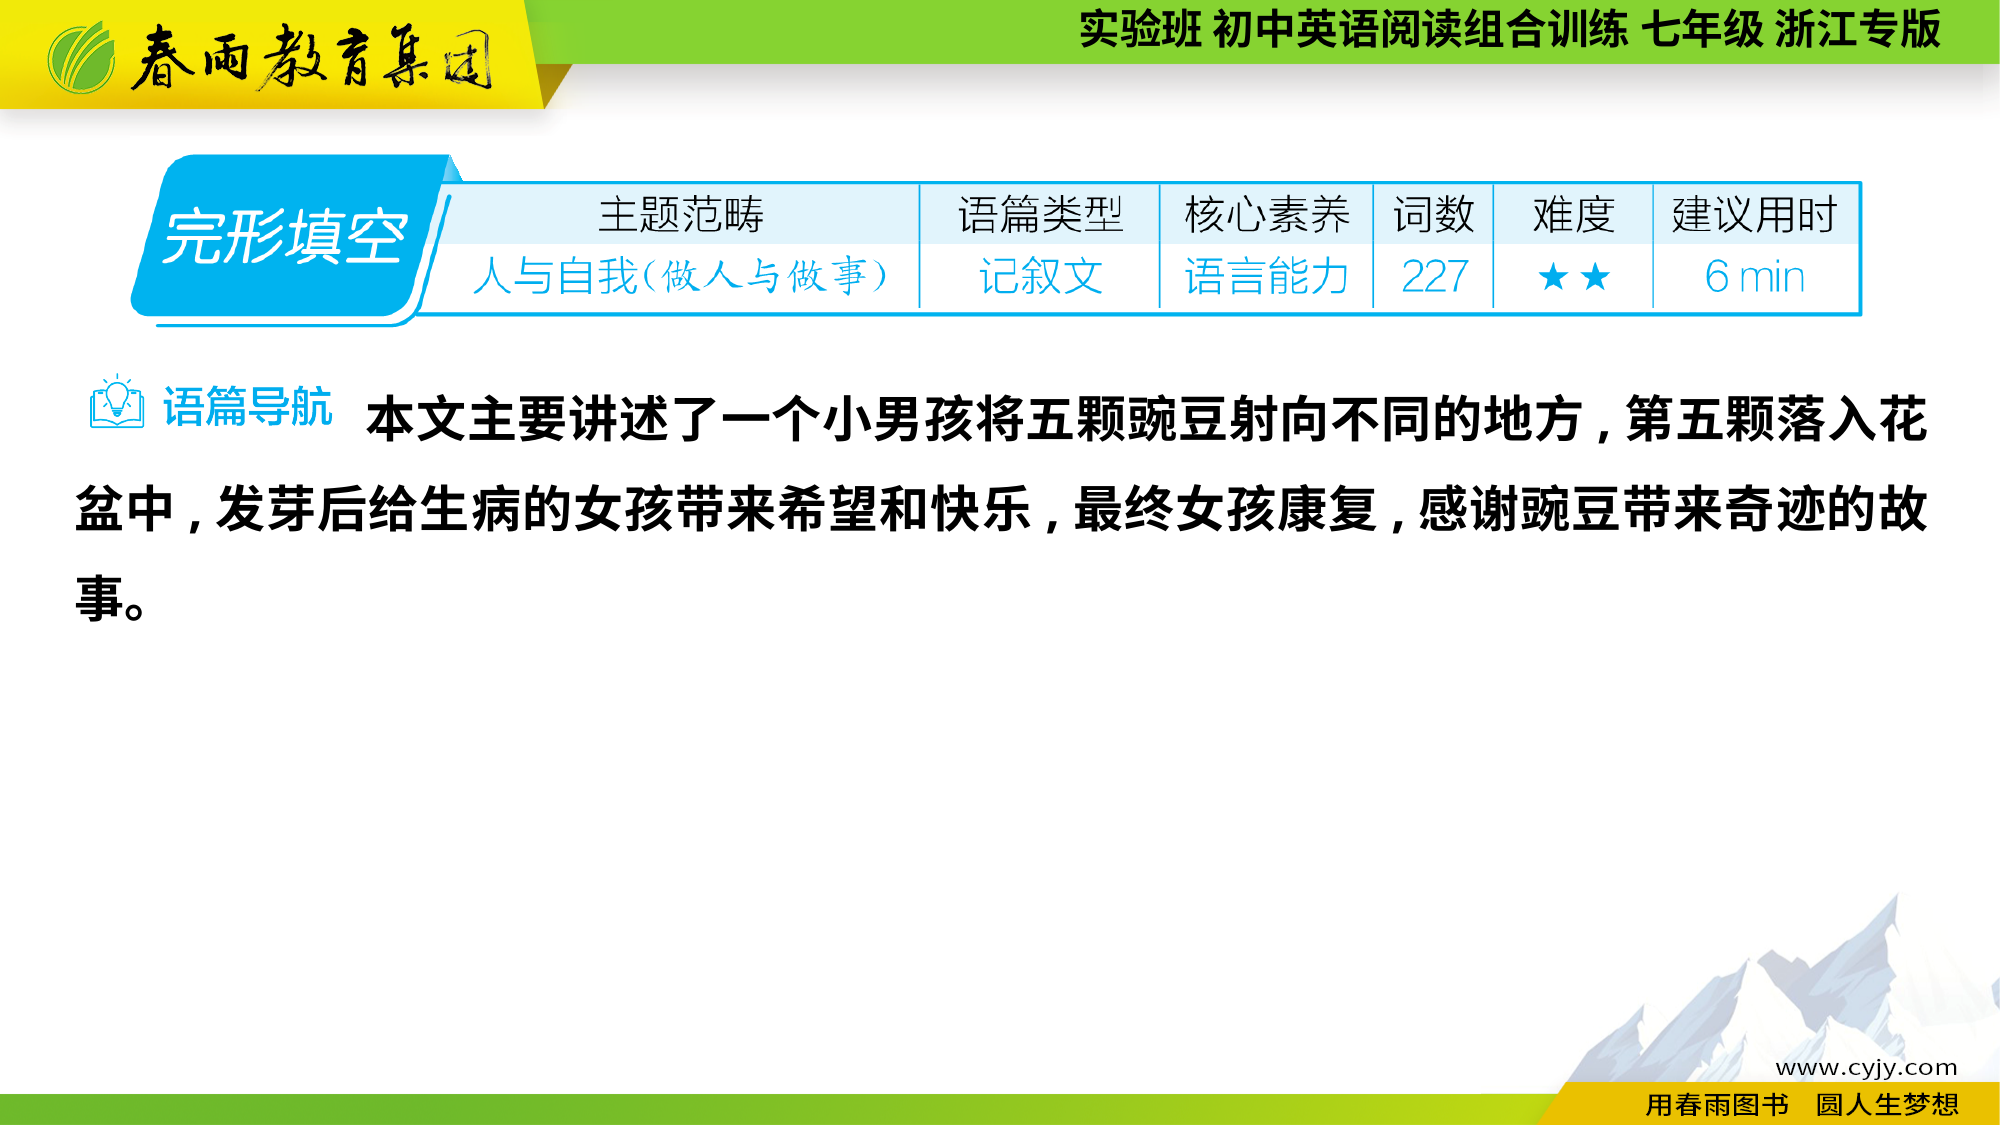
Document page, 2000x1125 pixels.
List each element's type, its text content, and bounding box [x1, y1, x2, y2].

list 本文主要讲述了一个小男孩将五颗豌豆射向不同的地方,第五颗落入花盆中,发芽后给生病的女孩带来希望和快乐,最终女孩康复,感谢豌豆带来奇迹的故事。 [59, 349, 1944, 536]
picture [0, 0, 2000, 1125]
